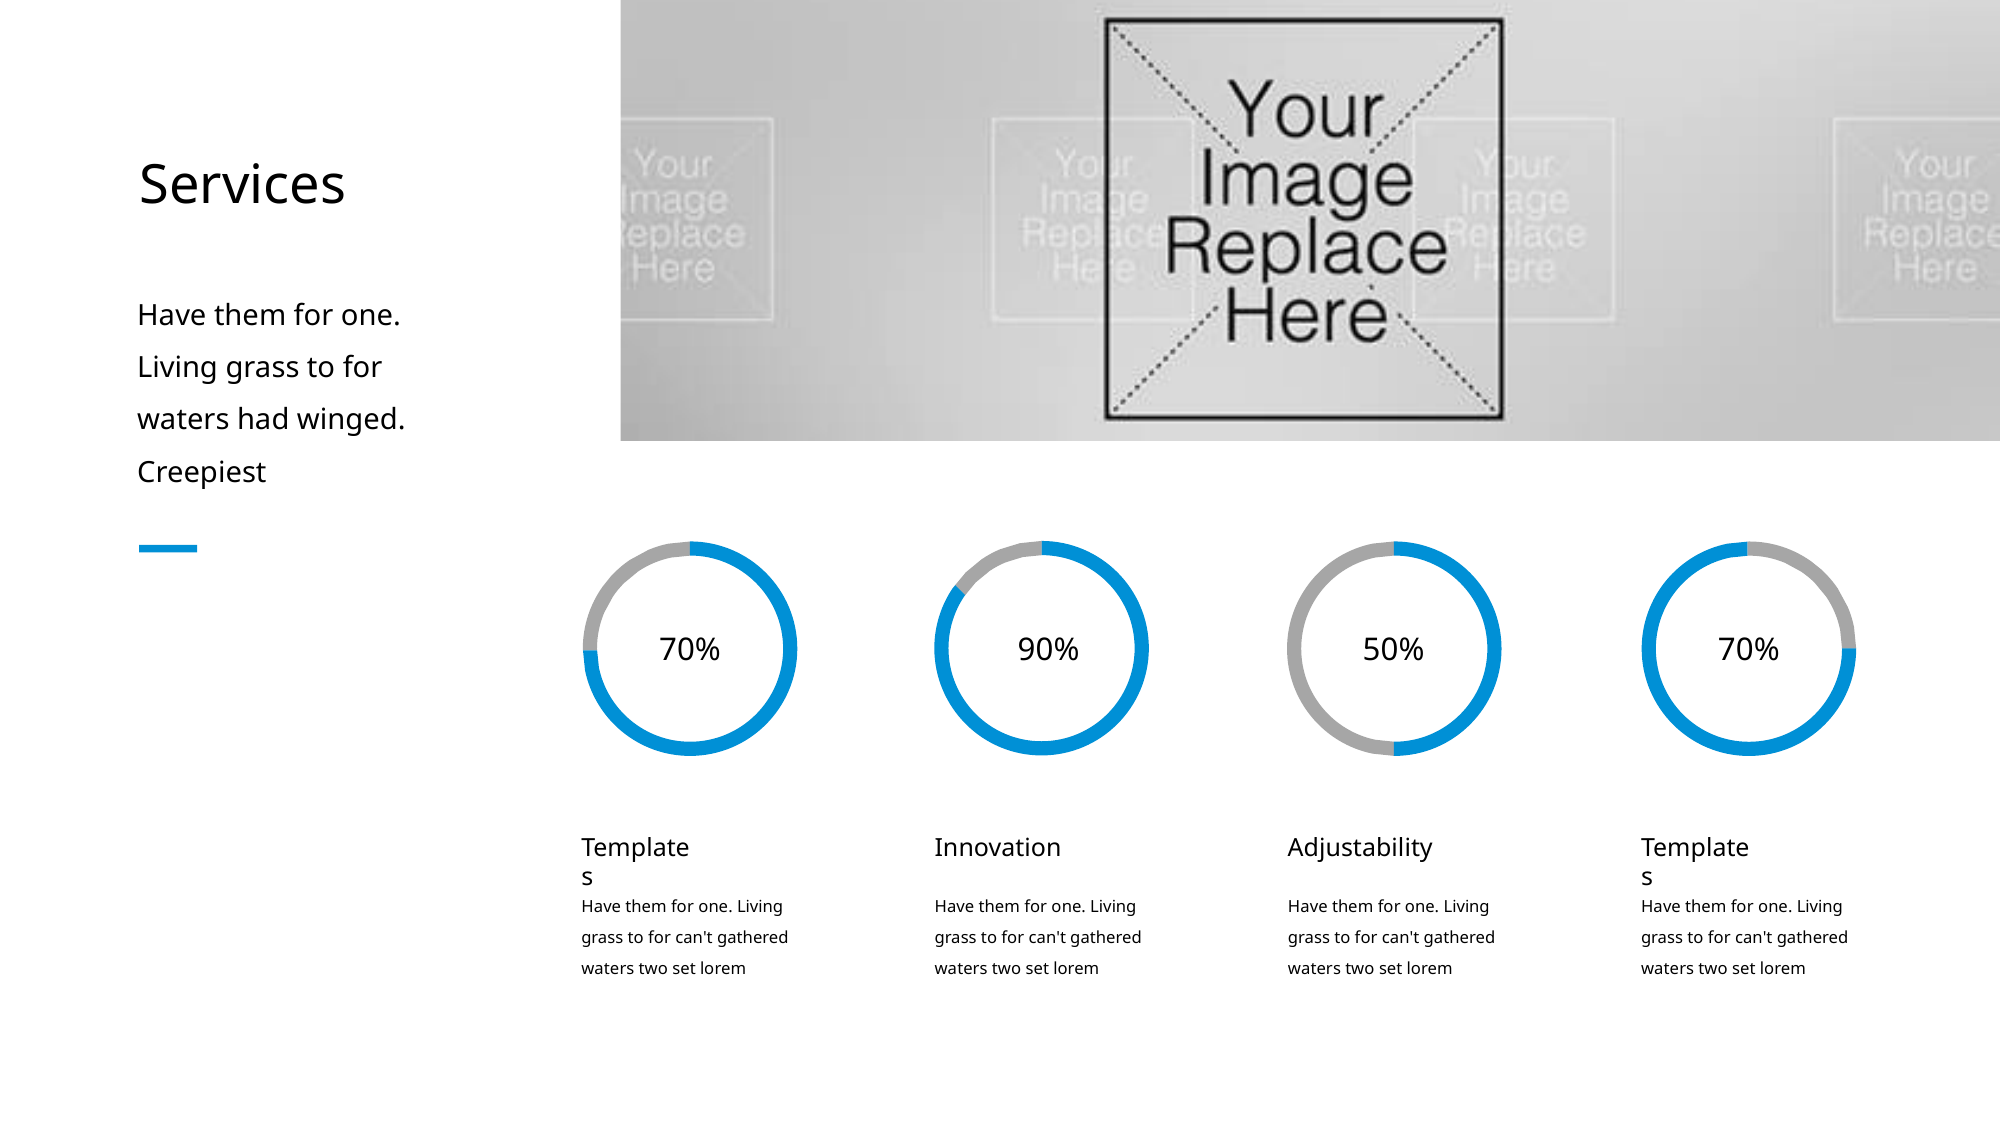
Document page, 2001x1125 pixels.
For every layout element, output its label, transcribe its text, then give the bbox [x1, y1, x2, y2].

text_box [1640, 540, 1858, 757]
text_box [919, 823, 1169, 987]
text_box Have them for one. Living grass to for waters had winged. Creepiest [122, 272, 423, 496]
picture [620, 0, 2000, 441]
text_box [581, 540, 799, 757]
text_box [566, 823, 816, 987]
text_box [933, 539, 1150, 757]
text_box [953, 539, 1043, 597]
text_box [138, 544, 198, 553]
text_box [1286, 540, 1392, 757]
text_box Services [124, 142, 391, 222]
text_box 70% [1679, 621, 1819, 675]
text_box [1749, 540, 1858, 647]
text_box [581, 540, 688, 649]
text_box 50% [1324, 621, 1464, 675]
text_box [1392, 540, 1503, 757]
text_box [1273, 823, 1522, 987]
text_box 70% [620, 621, 760, 675]
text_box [1626, 823, 1875, 987]
text_box 90% [978, 621, 1119, 675]
